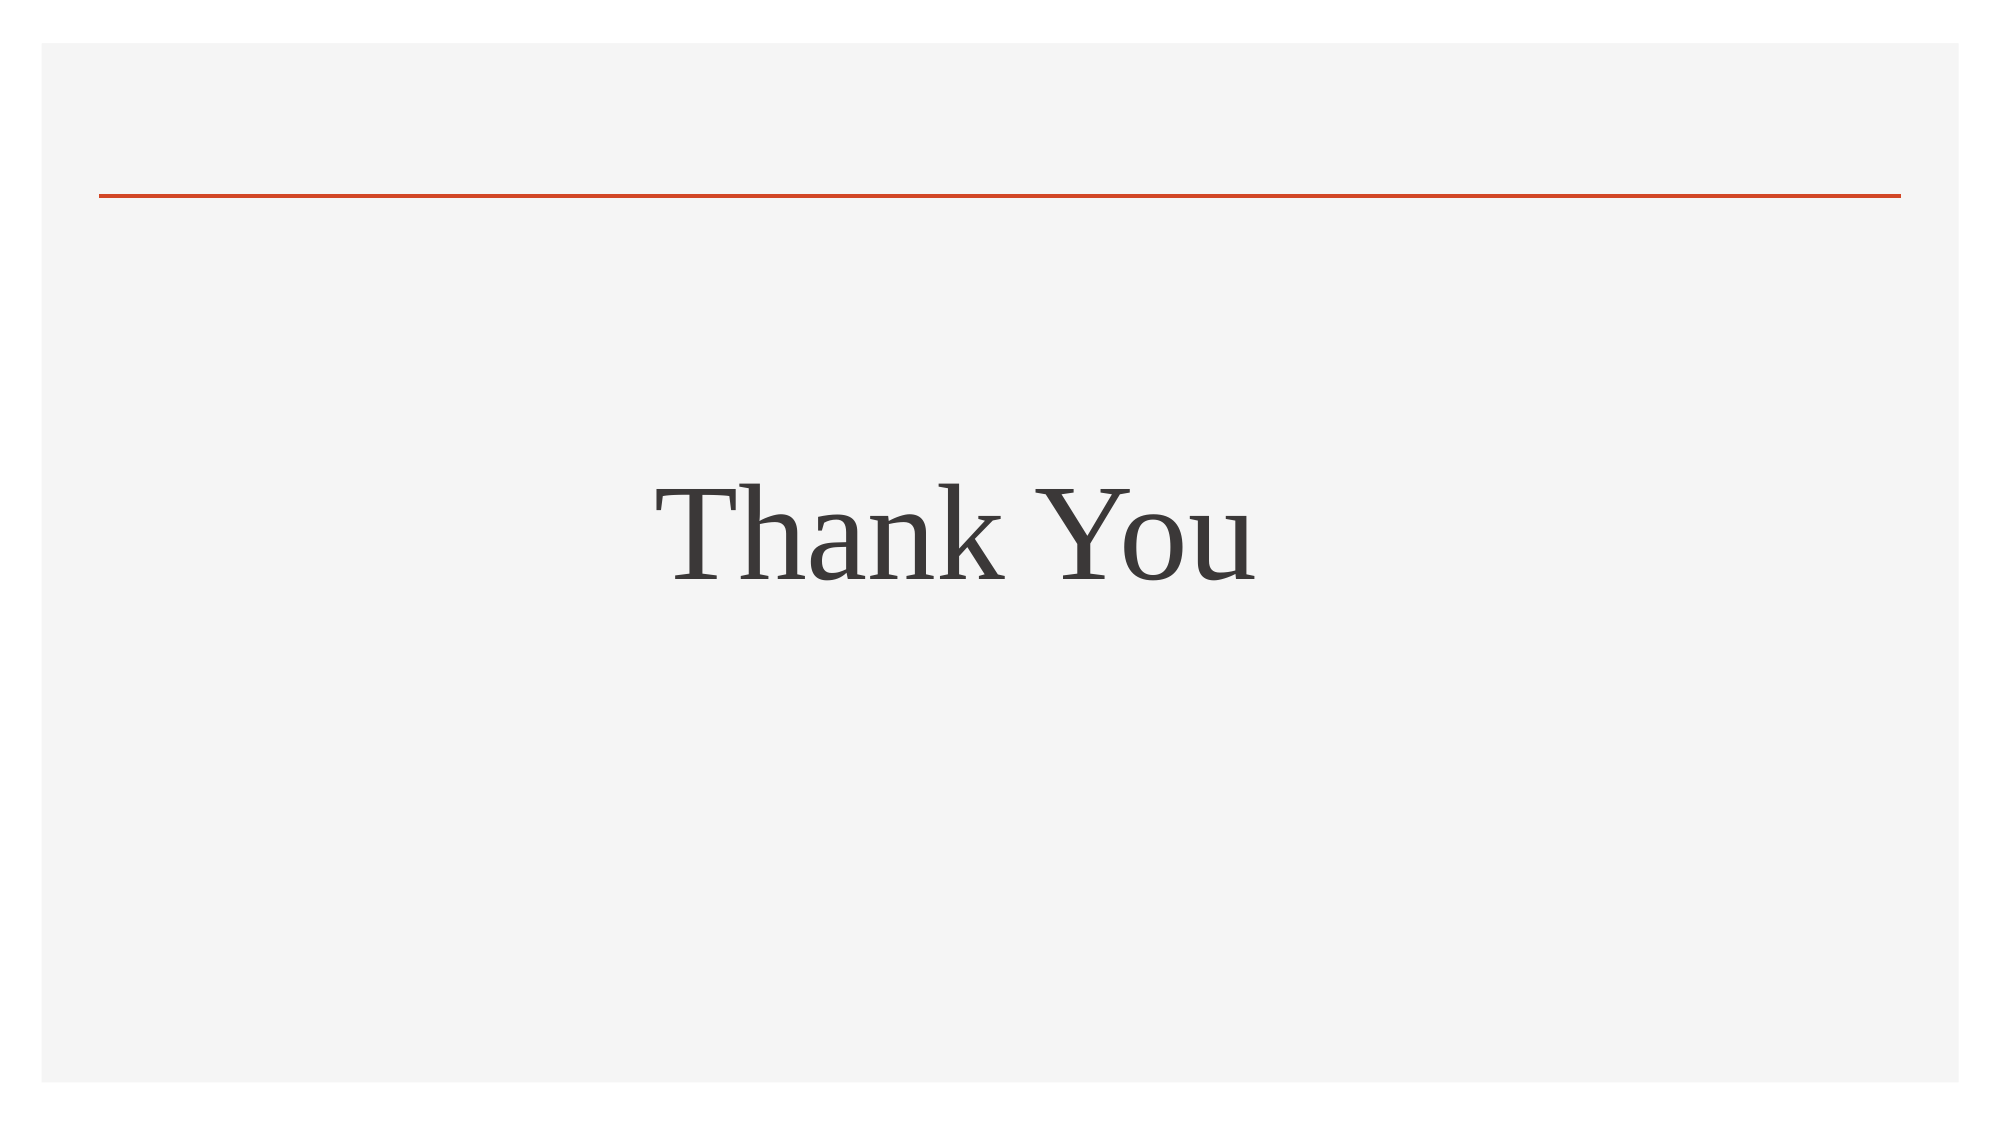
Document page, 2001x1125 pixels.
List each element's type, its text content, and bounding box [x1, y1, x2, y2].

title Thank You [391, 331, 1520, 615]
